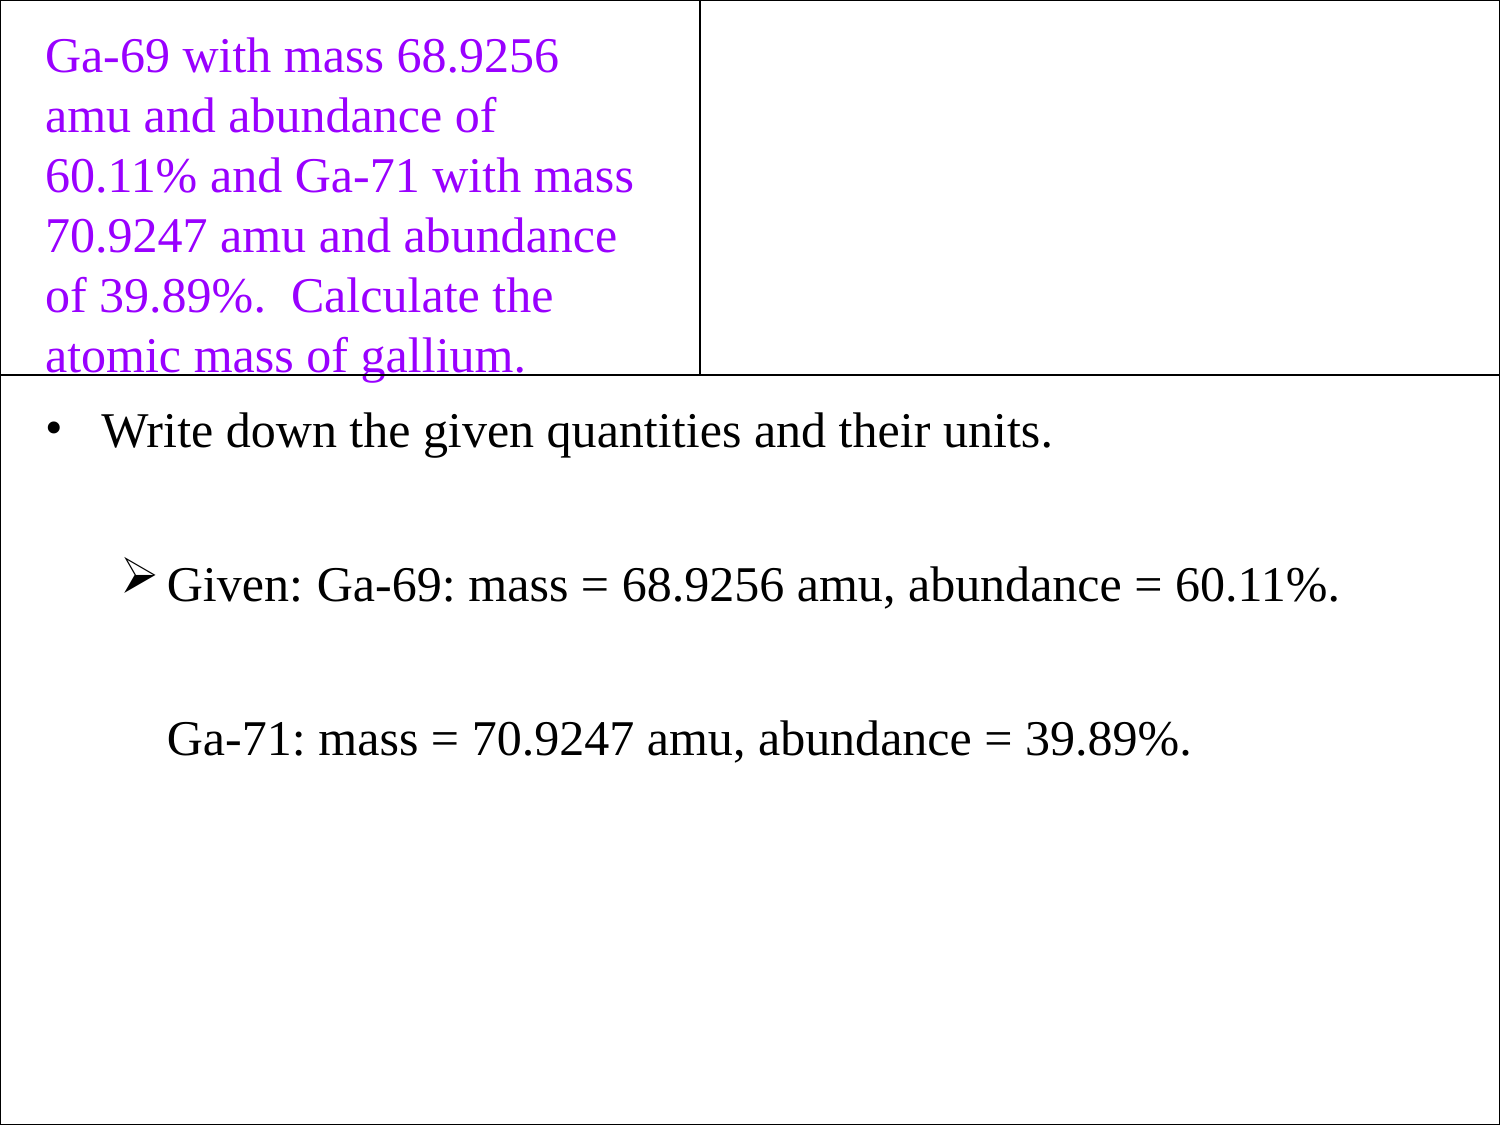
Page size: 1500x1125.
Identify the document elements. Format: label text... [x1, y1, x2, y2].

text_box Ga-69 with mass 68.9256 amu and abundance of 60.11% and Ga-71 with mass 70.9247 amu and abundance of 39.89%. Calculate the atomic mass of gallium. [0, 0, 699, 374]
text_box Write down the given quantities and their units. Given: Ga-69: mass = 68.9256 amu, abundance = 60.11%. Ga-71: mass = 70.9247 amu, abundance = 39.89%. [0, 374, 1500, 1125]
text_box [699, 0, 1500, 375]
